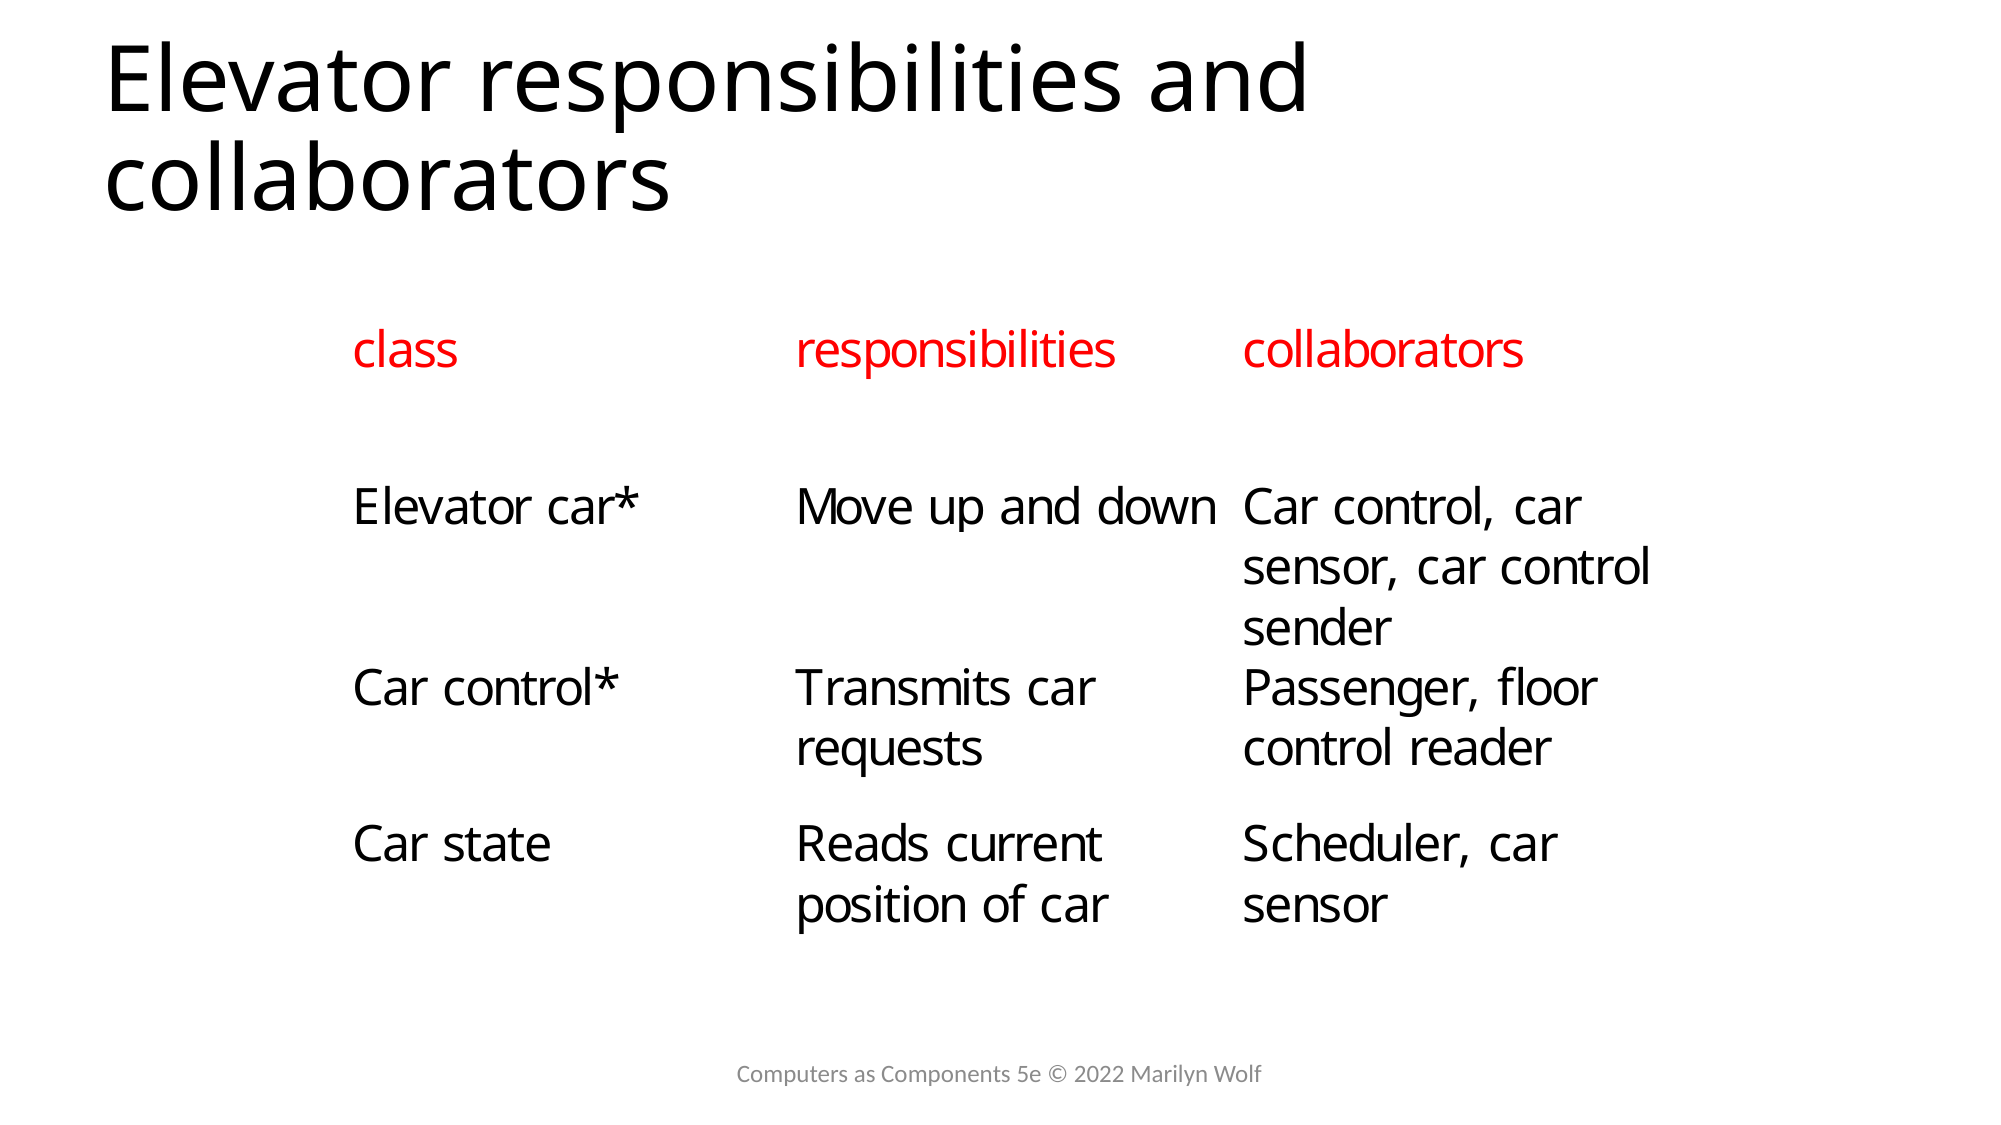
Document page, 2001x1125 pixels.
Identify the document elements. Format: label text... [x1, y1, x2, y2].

footer Computers as Components 5e © 2022 Marilyn Wolf [662, 1042, 1338, 1103]
title Elevator responsibilities and collaborators [88, 37, 1789, 225]
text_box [325, 314, 1664, 993]
